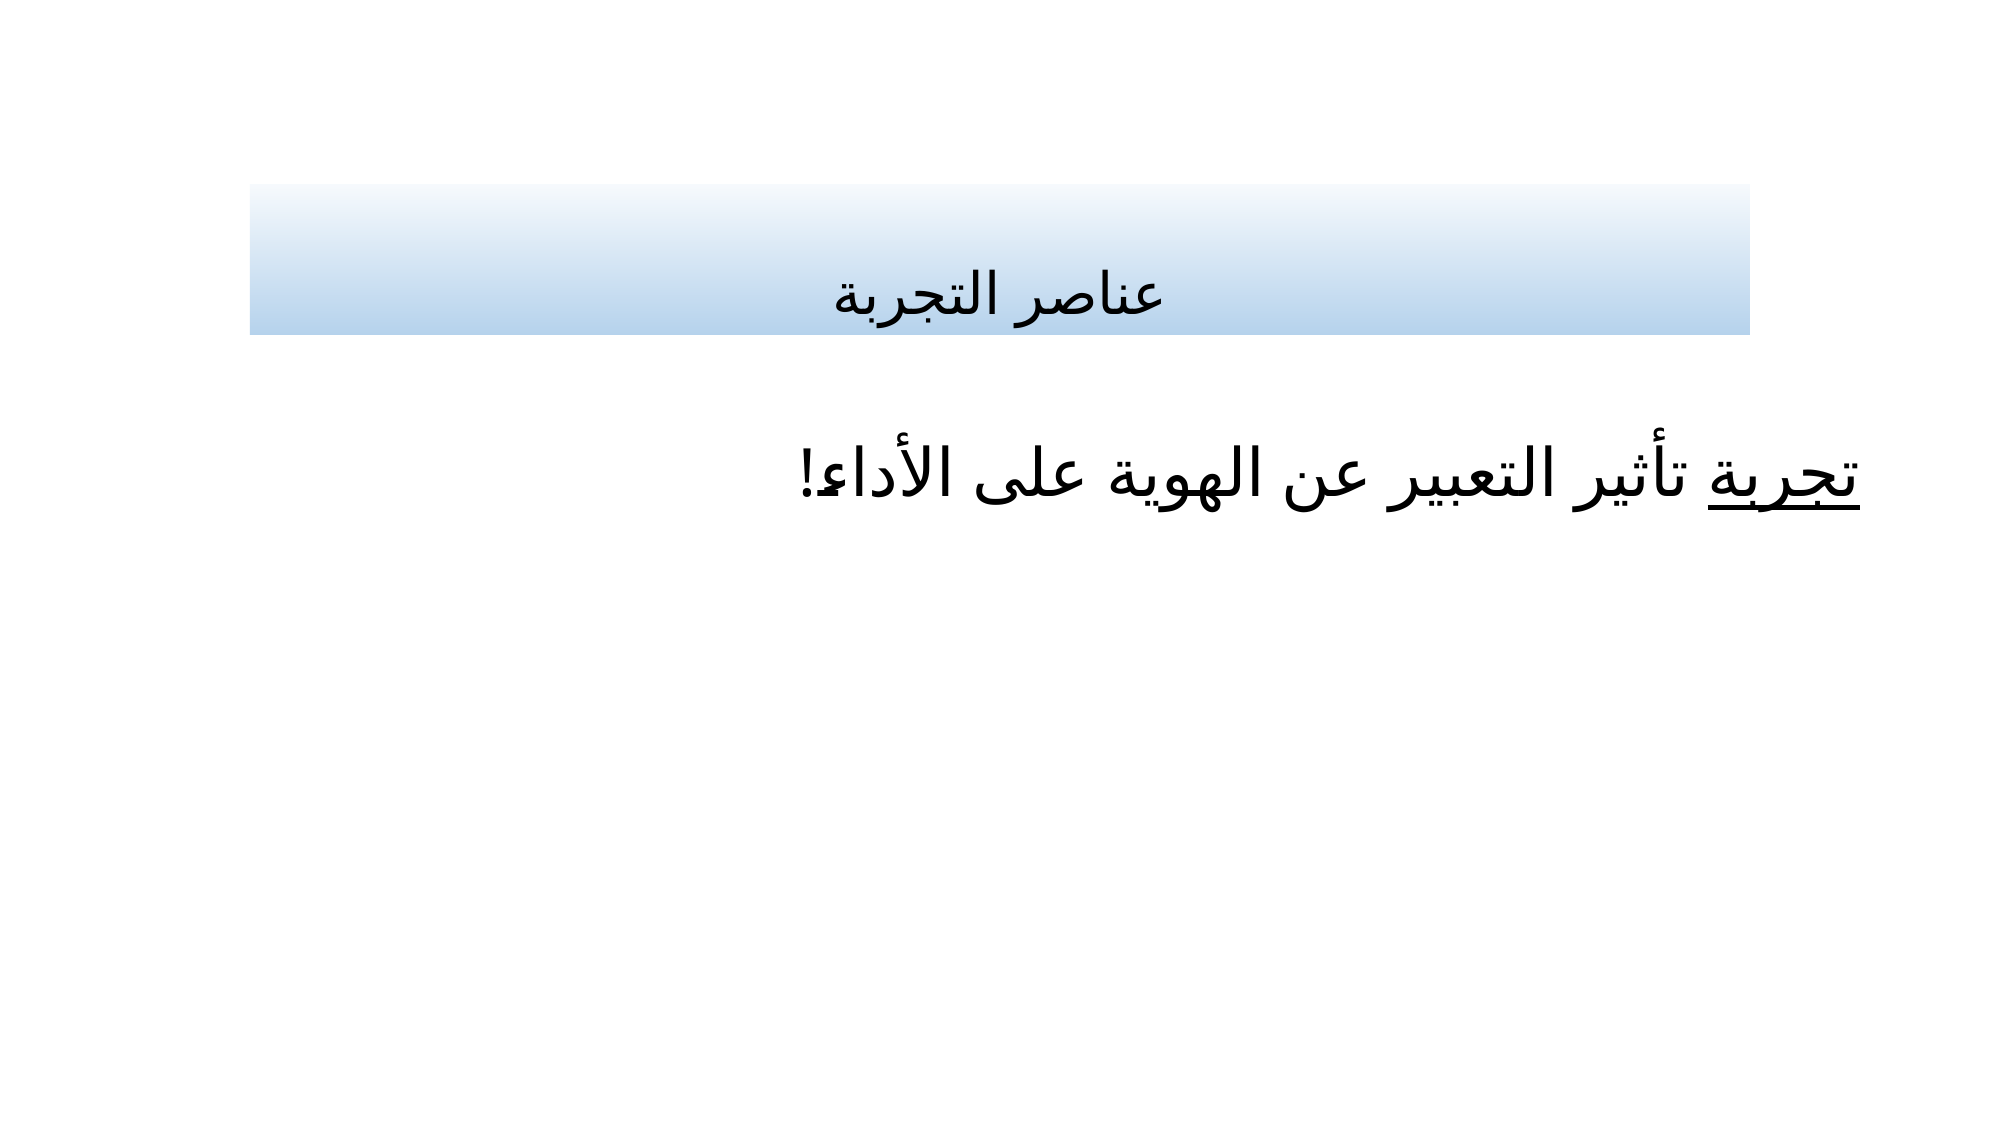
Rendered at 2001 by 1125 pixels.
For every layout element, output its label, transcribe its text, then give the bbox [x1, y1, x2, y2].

title عناصر التجربة [249, 184, 1750, 335]
subtitle تجربة تأثير التعبير عن الهوية على الأداء! [117, 422, 1875, 1076]
